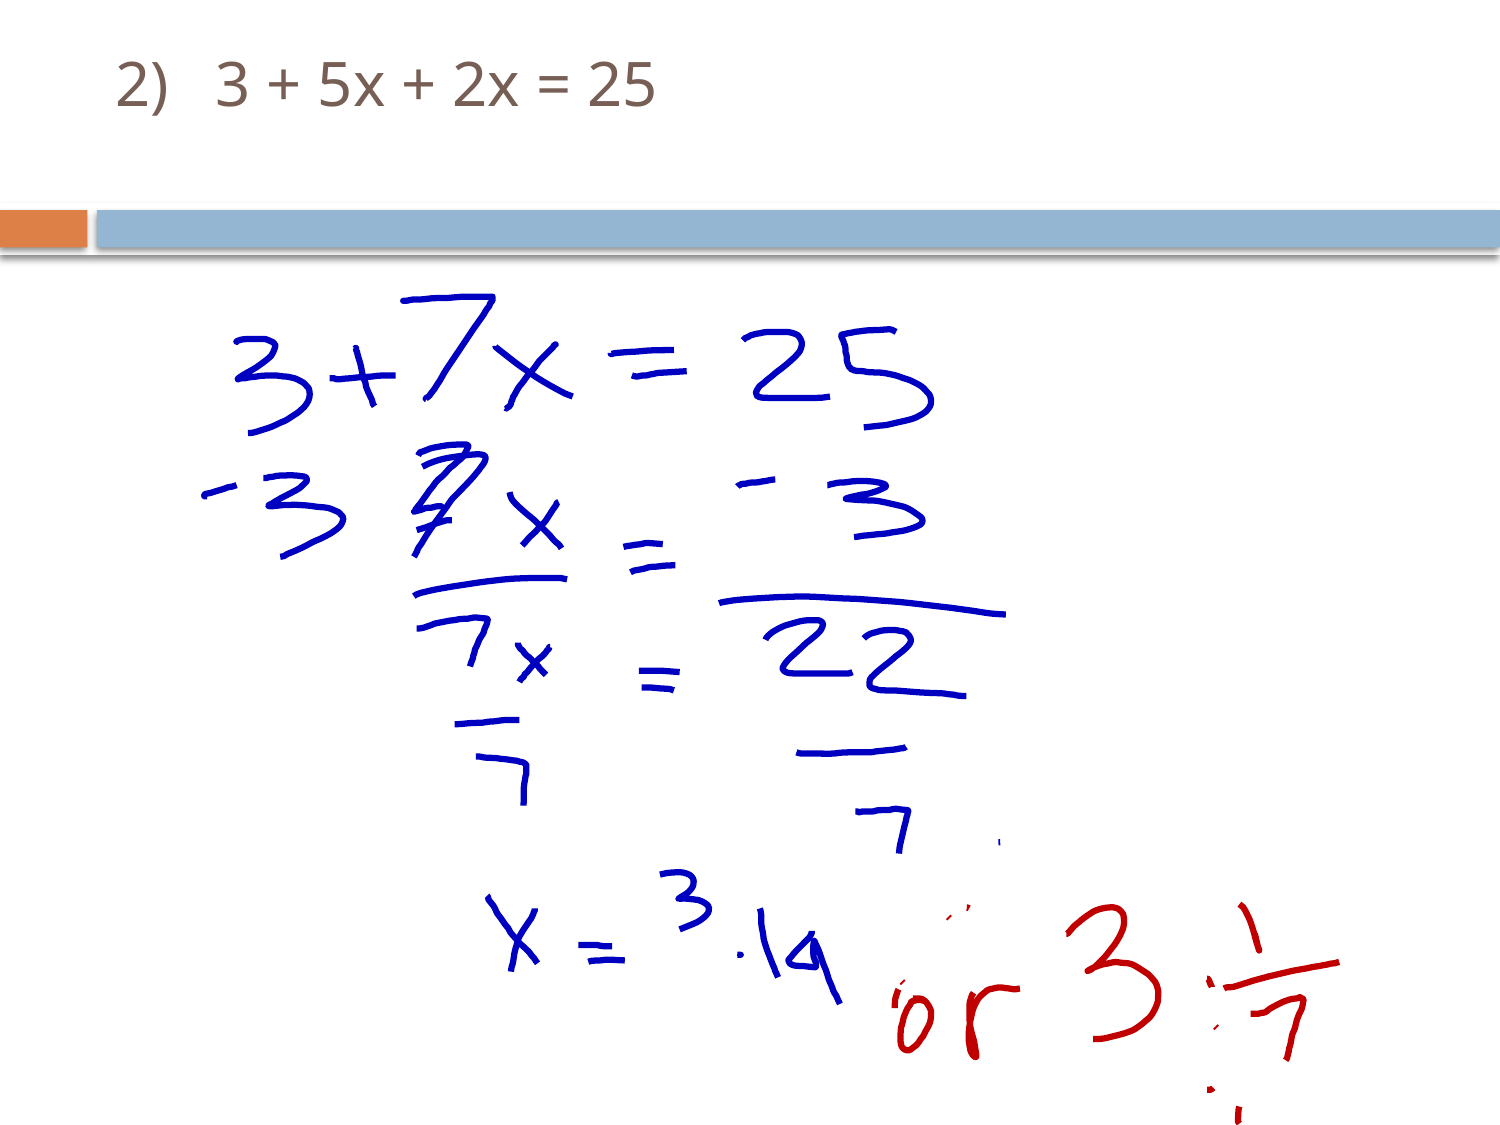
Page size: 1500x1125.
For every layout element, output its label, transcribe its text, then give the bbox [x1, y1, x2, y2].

text_box [235, 338, 311, 434]
text_box [263, 474, 344, 558]
text_box [417, 443, 470, 465]
text_box [623, 542, 663, 548]
title 2) 3 + 5x + 2x = 25 [100, 37, 1438, 200]
text_box [588, 958, 625, 963]
text_box [486, 895, 518, 941]
text_box [840, 328, 932, 429]
text_box [416, 616, 489, 667]
text_box [354, 347, 365, 376]
text_box [521, 501, 560, 547]
text_box [1237, 1106, 1241, 1125]
text_box [504, 343, 557, 410]
text_box [718, 595, 1006, 616]
text_box [899, 997, 932, 1052]
text_box [413, 453, 487, 558]
text_box [1250, 996, 1305, 1061]
text_box [494, 345, 531, 373]
text_box [631, 370, 687, 378]
text_box [413, 577, 568, 597]
text_box [475, 755, 528, 806]
text_box [541, 526, 563, 549]
text_box [329, 374, 396, 381]
text_box [508, 491, 540, 525]
text_box [435, 519, 452, 526]
text_box [659, 871, 710, 931]
text_box [894, 988, 900, 1009]
text_box [531, 371, 574, 398]
text_box [630, 564, 676, 574]
text_box [787, 930, 841, 1005]
text_box [413, 504, 418, 513]
text_box [1066, 906, 1160, 1040]
text_box [759, 908, 779, 978]
text_box [203, 484, 237, 498]
text_box [362, 378, 376, 407]
text_box [517, 642, 534, 663]
text_box [1223, 961, 1340, 990]
text_box [764, 619, 853, 675]
text_box [742, 331, 831, 399]
text_box [578, 944, 613, 948]
text_box [402, 295, 494, 400]
text_box [1238, 903, 1261, 952]
text_box [510, 908, 536, 972]
text_box [535, 663, 547, 676]
text_box [736, 478, 776, 488]
text_box [967, 986, 1021, 1058]
text_box [641, 686, 675, 692]
text_box [855, 807, 910, 854]
text_box [1207, 977, 1213, 988]
text_box [796, 746, 907, 755]
text_box [609, 349, 674, 355]
text_box [827, 480, 924, 538]
text_box [454, 719, 520, 725]
text_box [518, 646, 551, 683]
text_box [863, 629, 967, 697]
text_box [521, 943, 539, 964]
text_box [638, 669, 680, 673]
